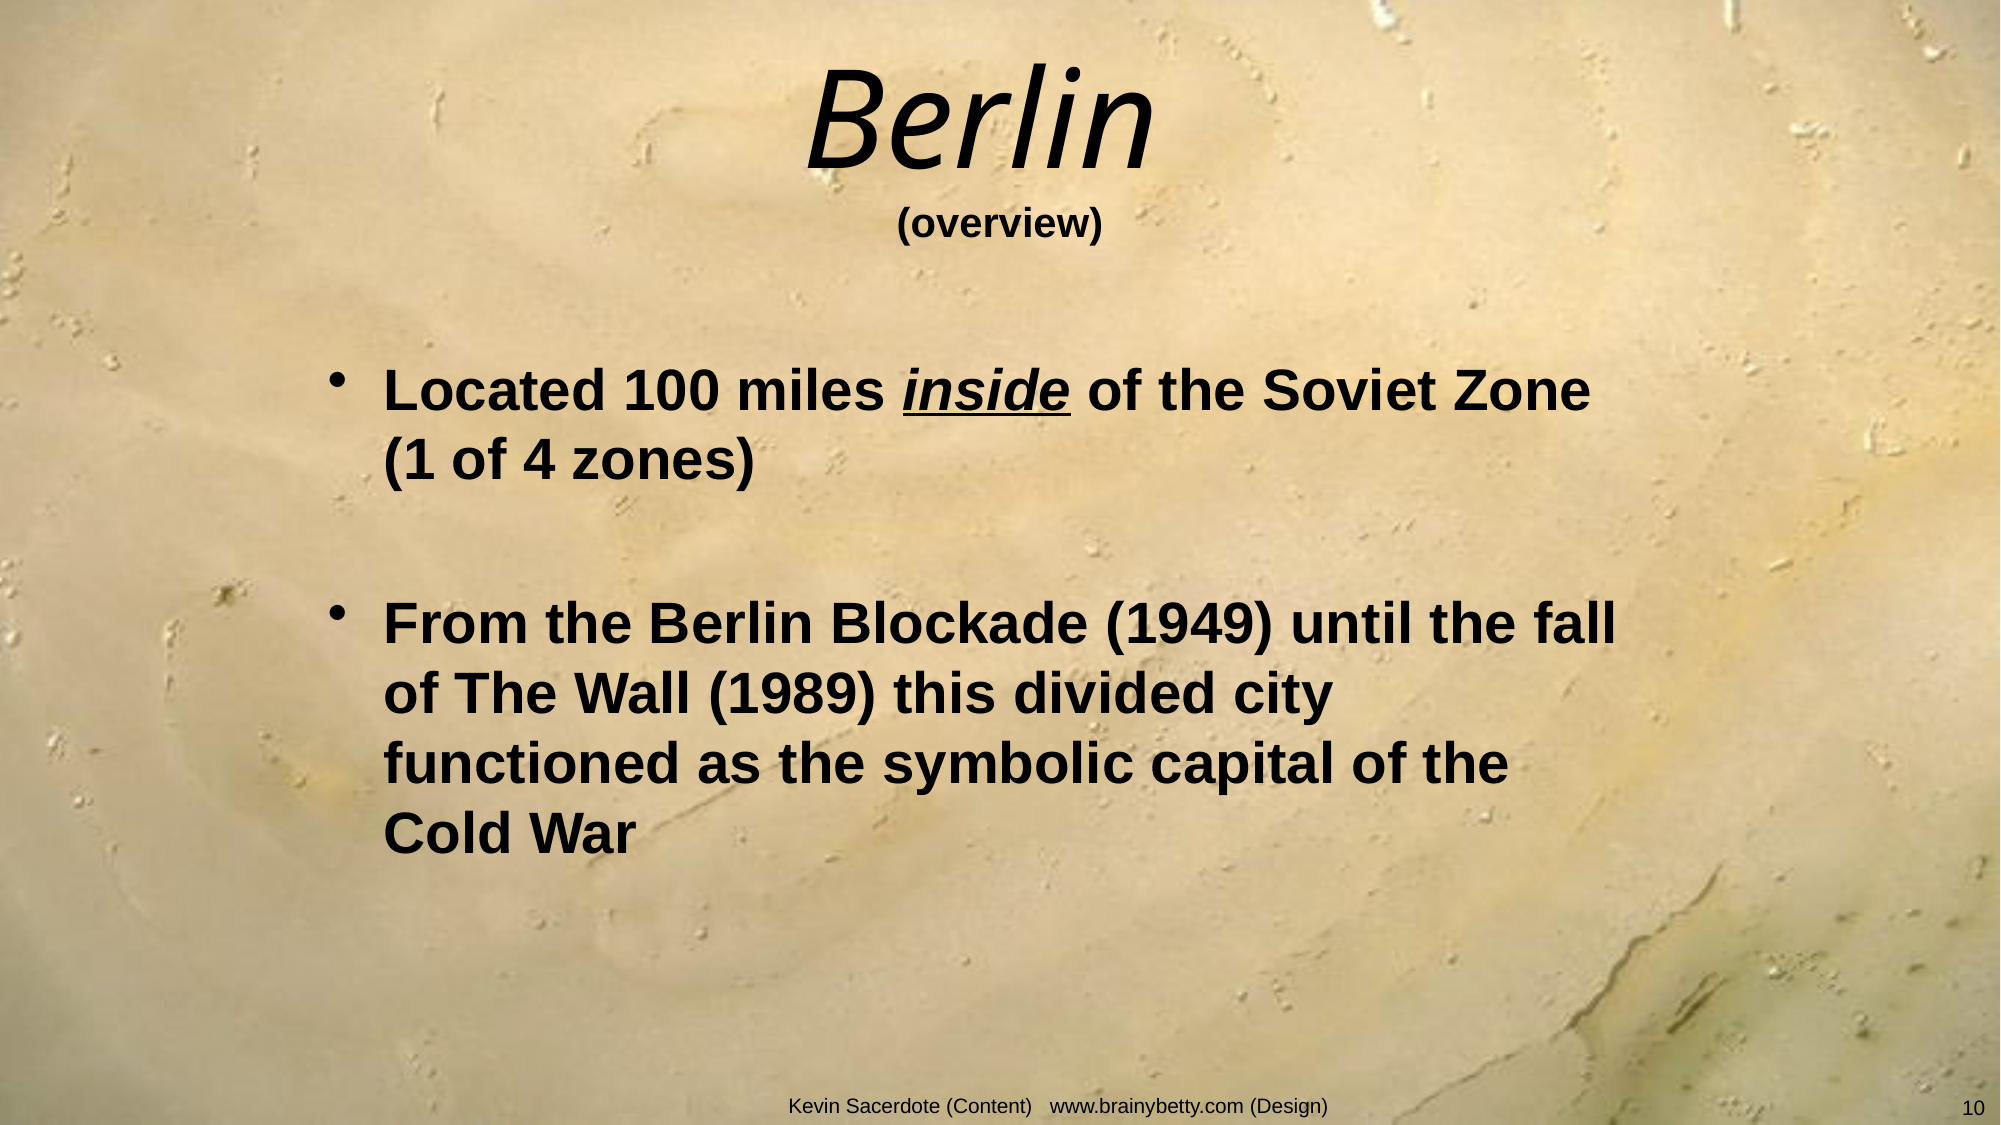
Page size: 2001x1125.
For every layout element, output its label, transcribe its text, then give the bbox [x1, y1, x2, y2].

list Located 100 miles inside of the Soviet Zone (1 of 4 zones) From the Berlin Blockade (1949) until the fall of The Wall (1989) this divided city functioned as the symbolic capital of the Cold War [312, 262, 1663, 1005]
picture [0, 0, 2001, 1125]
slide_number 10 [1733, 1087, 2000, 1125]
footer Kevin Sacerdote (Content) www.brainybetty.com (Design) [516, 1084, 1601, 1125]
title Berlin (overview) [99, 45, 1900, 233]
